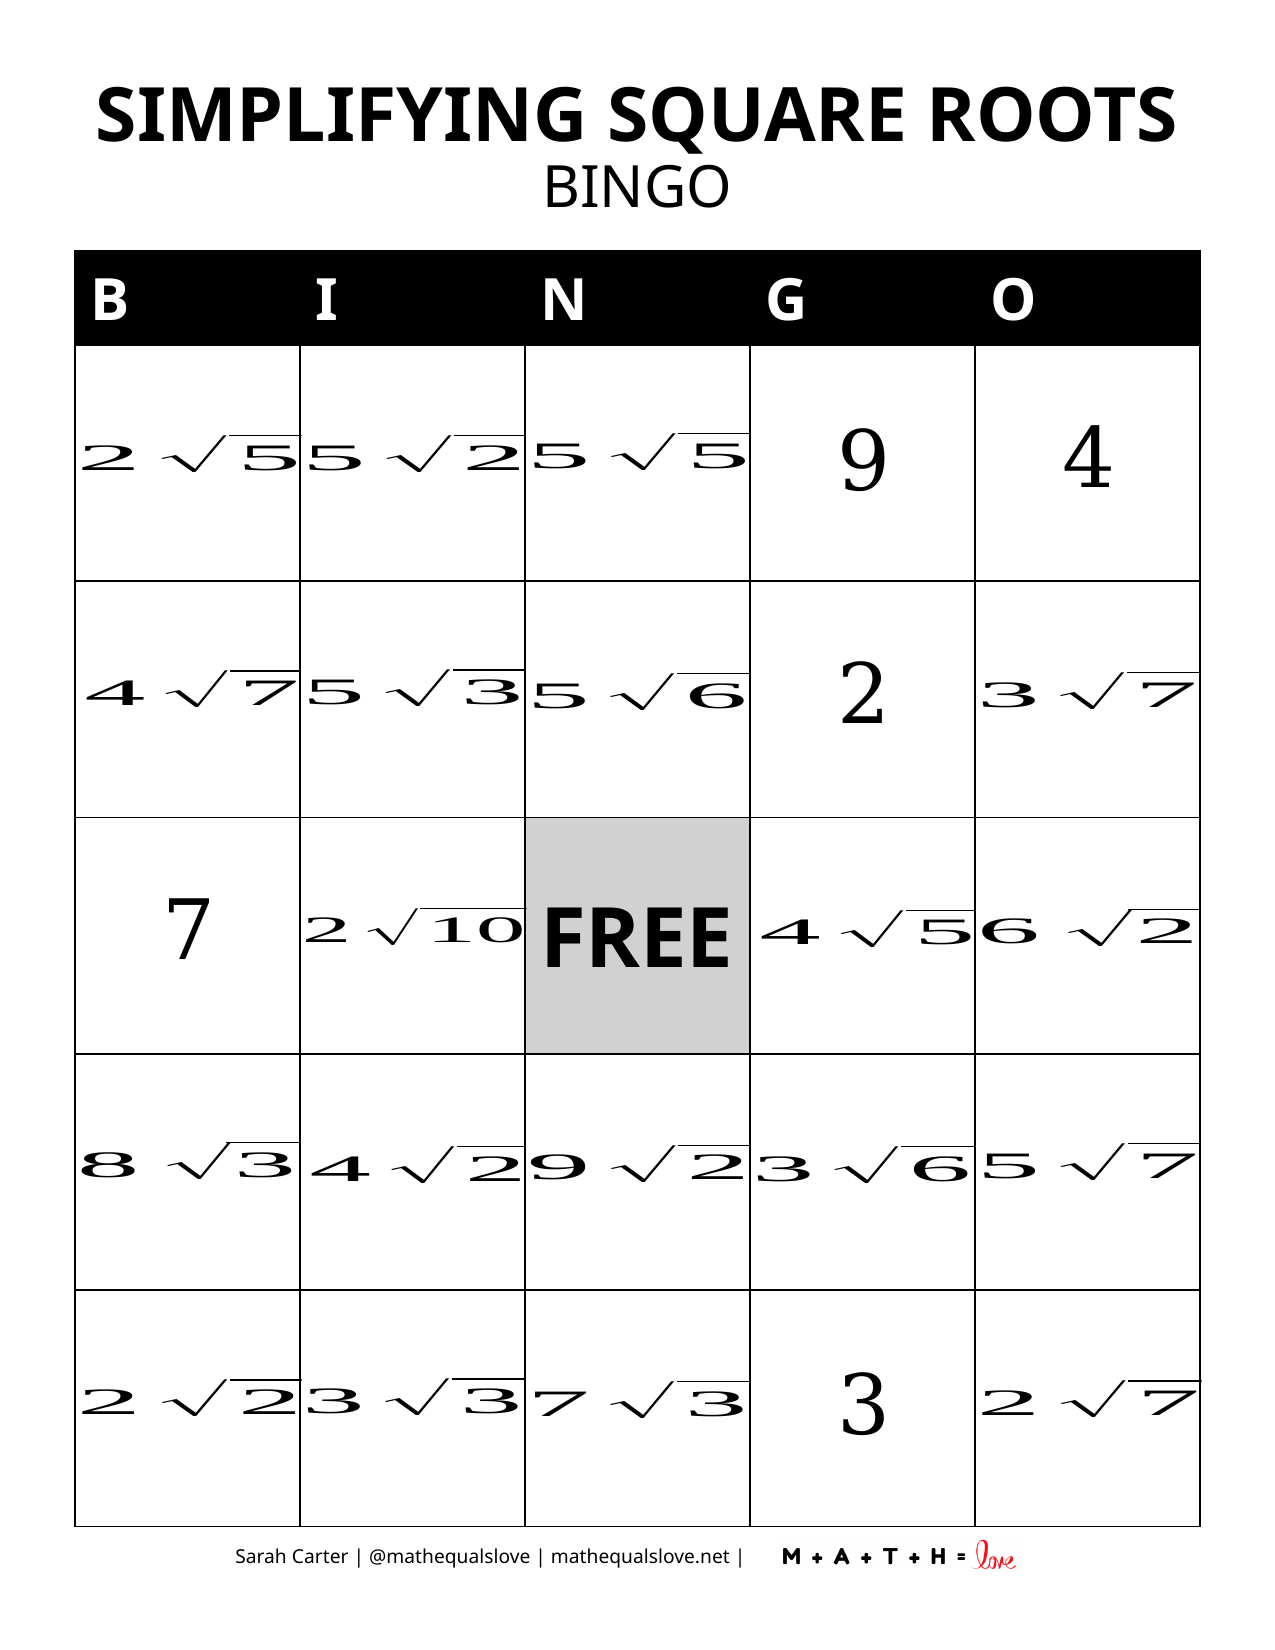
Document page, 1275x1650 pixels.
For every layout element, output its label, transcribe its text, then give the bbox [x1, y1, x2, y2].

table_cell [301, 1291, 524, 1526]
text_box 7 [75, 902, 303, 950]
table_cell [751, 818, 974, 1053]
table_cell [751, 346, 974, 433]
table_cell [76, 950, 299, 1053]
table_cell [976, 818, 1199, 1053]
table_cell [76, 346, 299, 580]
text_box SIMPLIFYING SQUARE ROOTS [74, 59, 1200, 165]
table_cell [526, 1291, 749, 1526]
table_header O [976, 251, 1199, 344]
table_cell [76, 582, 299, 817]
table_cell [301, 582, 524, 817]
table_cell [76, 1055, 299, 1289]
table_cell [751, 1425, 974, 1526]
text_box 4 [975, 430, 1203, 478]
table_cell [751, 1291, 974, 1377]
table_cell [76, 818, 299, 902]
table_cell [526, 1055, 749, 1289]
text_box 9 [750, 433, 978, 481]
table_cell [526, 582, 749, 817]
table_cell [301, 346, 524, 580]
table_header B [76, 251, 299, 344]
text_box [220, 1535, 1055, 1576]
table_cell [301, 1055, 524, 1289]
table_cell [751, 1055, 974, 1289]
table_cell [526, 346, 749, 580]
table_cell FREE [526, 818, 749, 1053]
table_cell [751, 714, 974, 817]
table_cell [976, 582, 1199, 817]
table_cell [976, 478, 1199, 580]
table_cell [976, 1055, 1199, 1289]
table_cell [976, 346, 1199, 430]
text_box 3 [750, 1377, 978, 1425]
table_cell [76, 1291, 299, 1526]
table_cell [976, 1291, 1199, 1526]
table_header G [751, 251, 974, 344]
table_cell [751, 582, 974, 666]
table_cell [301, 818, 524, 1053]
text_box 2 [750, 666, 978, 714]
table_cell [751, 481, 974, 580]
table_header I [301, 251, 524, 344]
table_header N [526, 251, 749, 344]
text_box BINGO [74, 165, 1200, 226]
